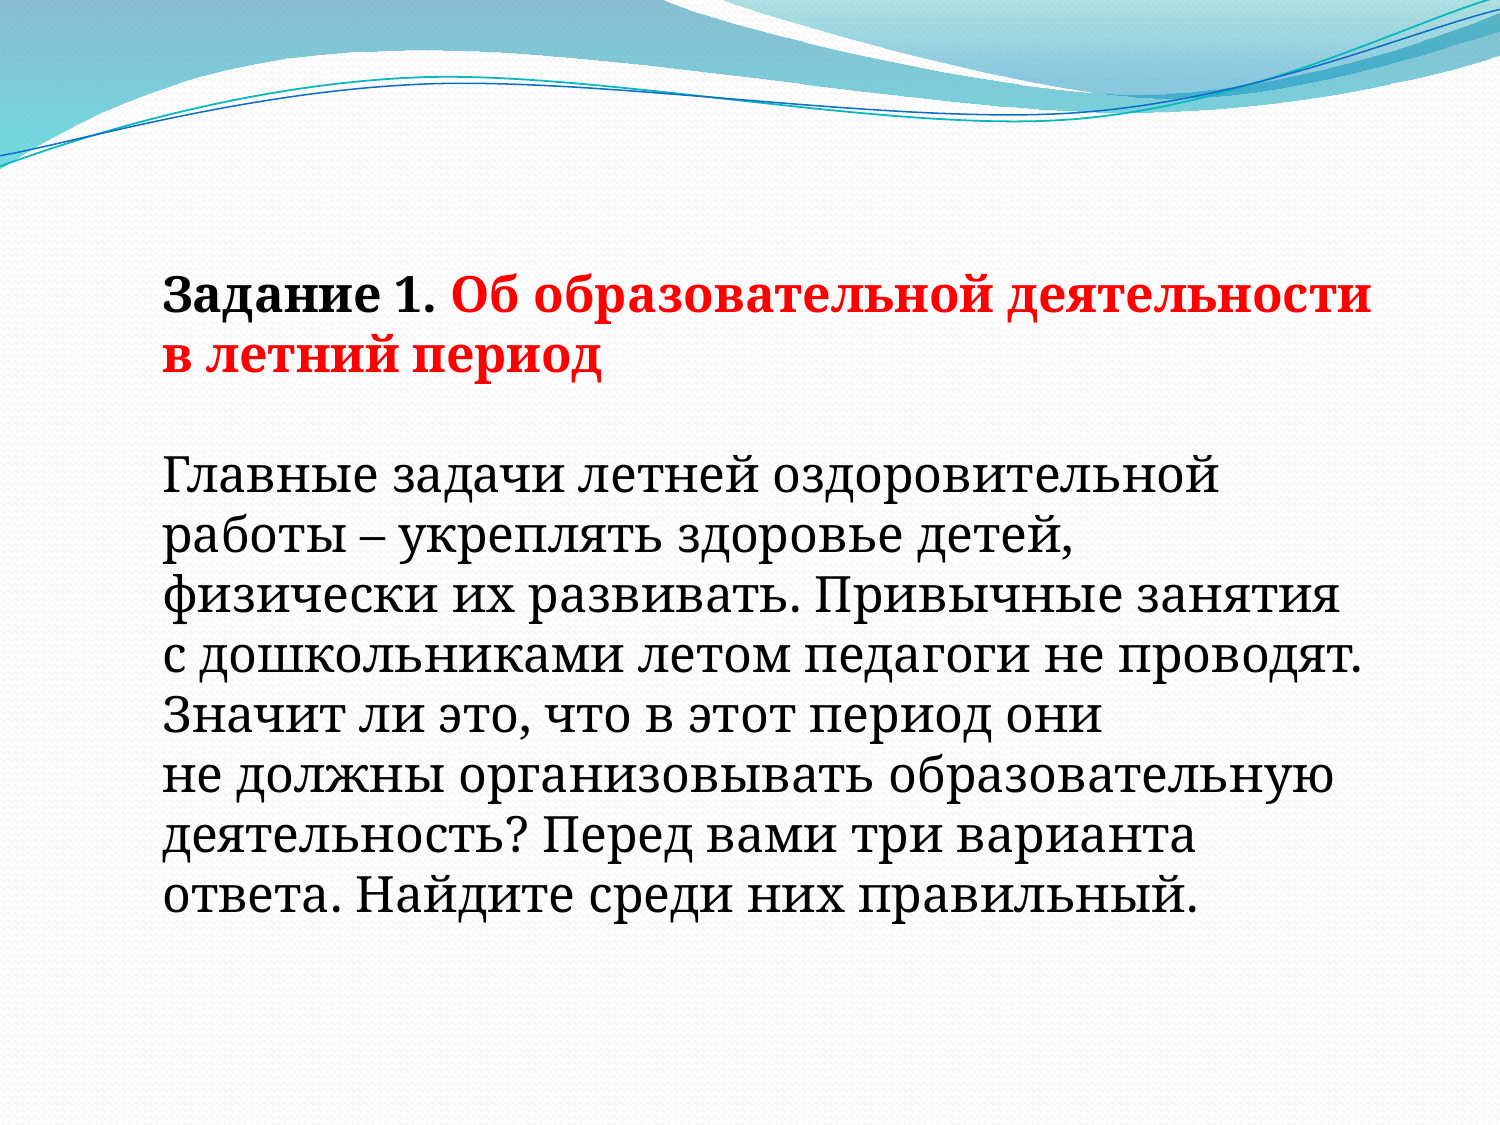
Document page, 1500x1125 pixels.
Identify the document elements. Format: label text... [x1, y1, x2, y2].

text_box Задание 1. Об образовательной деятельности в летний период Главные задачи летней оздоровительной работы – укреплять здоровье детей, физически их развивать. Привычные занятия с дошкольниками летом педагоги не проводят. Значит ли это, что в этот период они не должны организовывать образовательную деятельность? Перед вами три варианта ответа. Найдите среди них правильный. [147, 255, 1388, 931]
